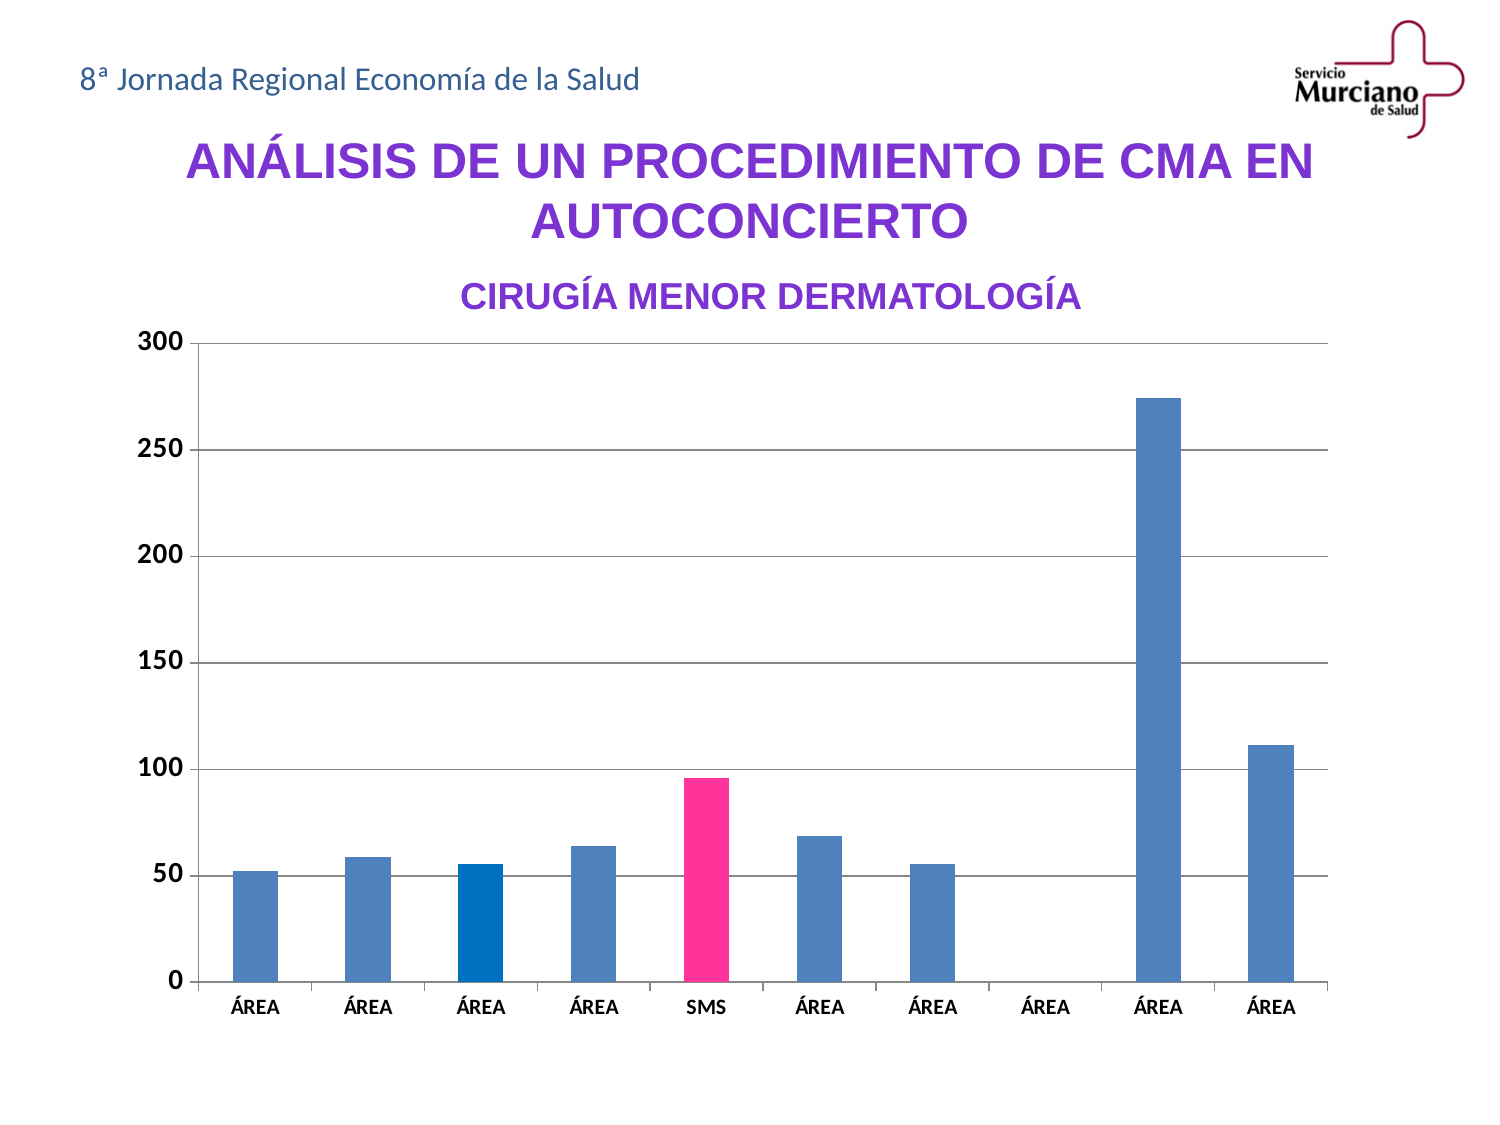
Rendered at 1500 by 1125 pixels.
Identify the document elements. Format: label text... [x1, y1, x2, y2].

text_box 8ª Jornada Regional Economía de la Salud [70, 53, 739, 106]
text_box ANÁLISIS DE UN PROCEDIMIENTO DE CMA EN AUTOCONCIERTO [53, 120, 1447, 256]
picture [1295, 20, 1465, 140]
text_box CIRUGÍA MENOR DERMATOLOGÍA [74, 264, 1469, 325]
chart [111, 314, 1353, 1036]
